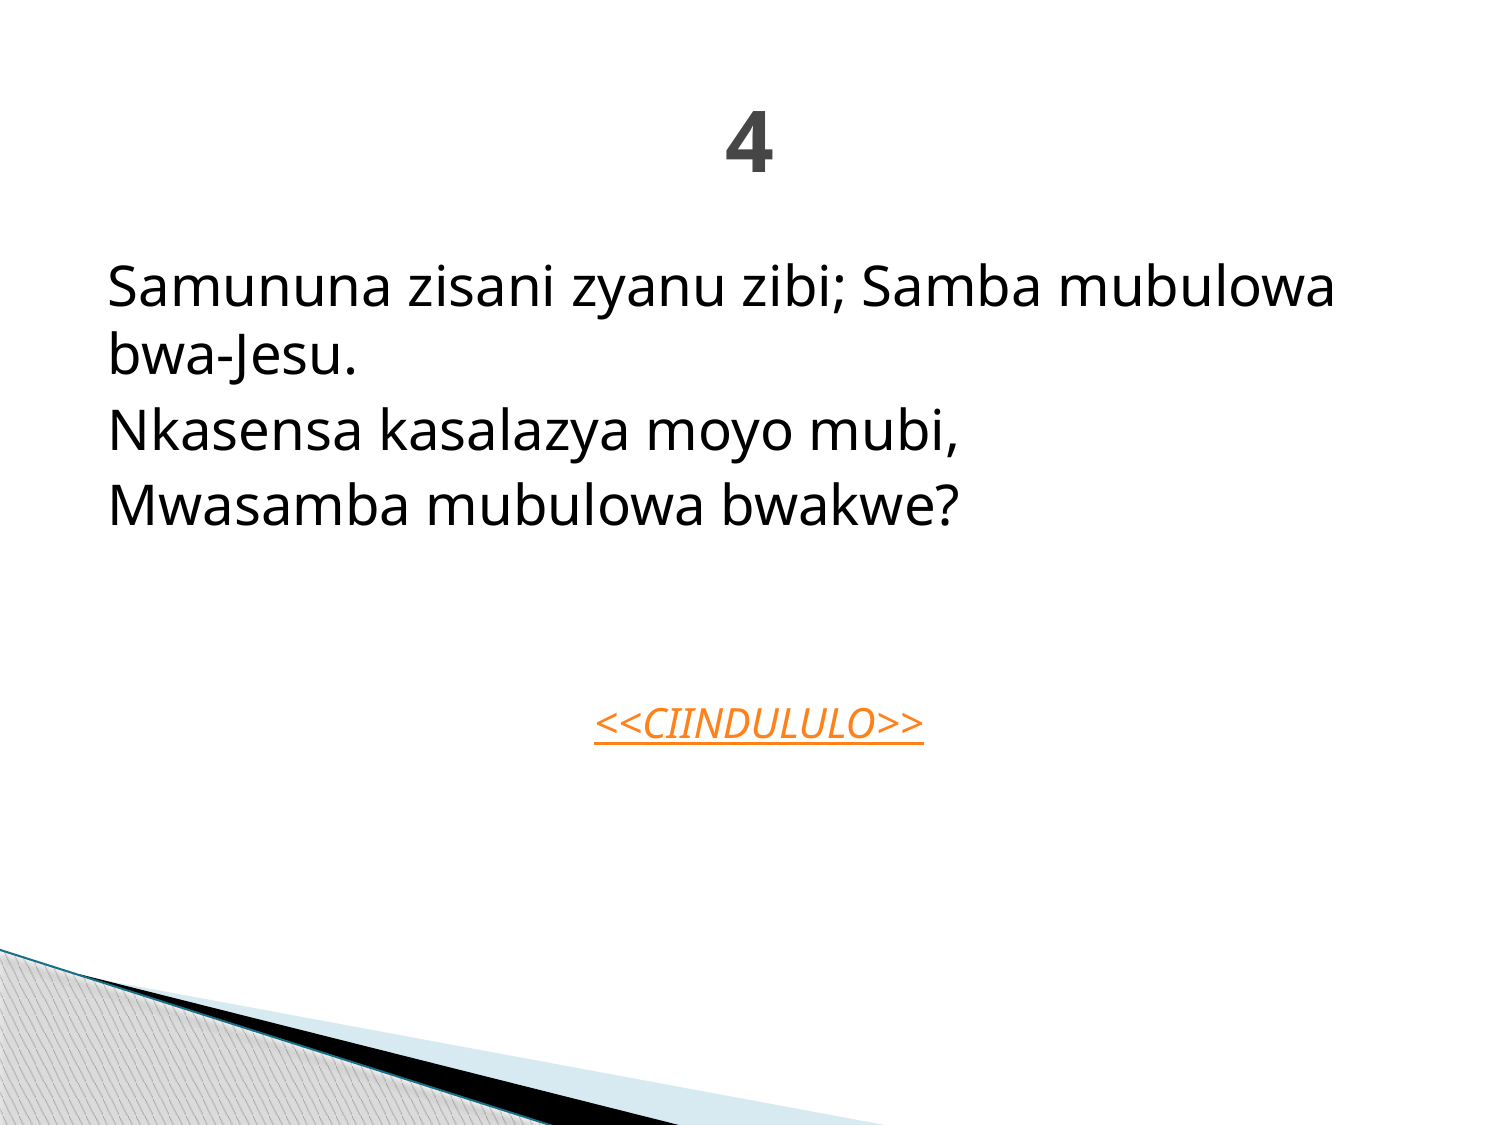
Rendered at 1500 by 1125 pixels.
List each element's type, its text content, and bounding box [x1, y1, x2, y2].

title 4 [75, 45, 1425, 233]
list Samununa zisani zyanu zibi; Samba mubulowa bwa-Jesu. Nkasensa kasalazya moyo mubi, Mwasamba mubulowa bwakwe? <<CIINDULULO>> [75, 243, 1425, 986]
